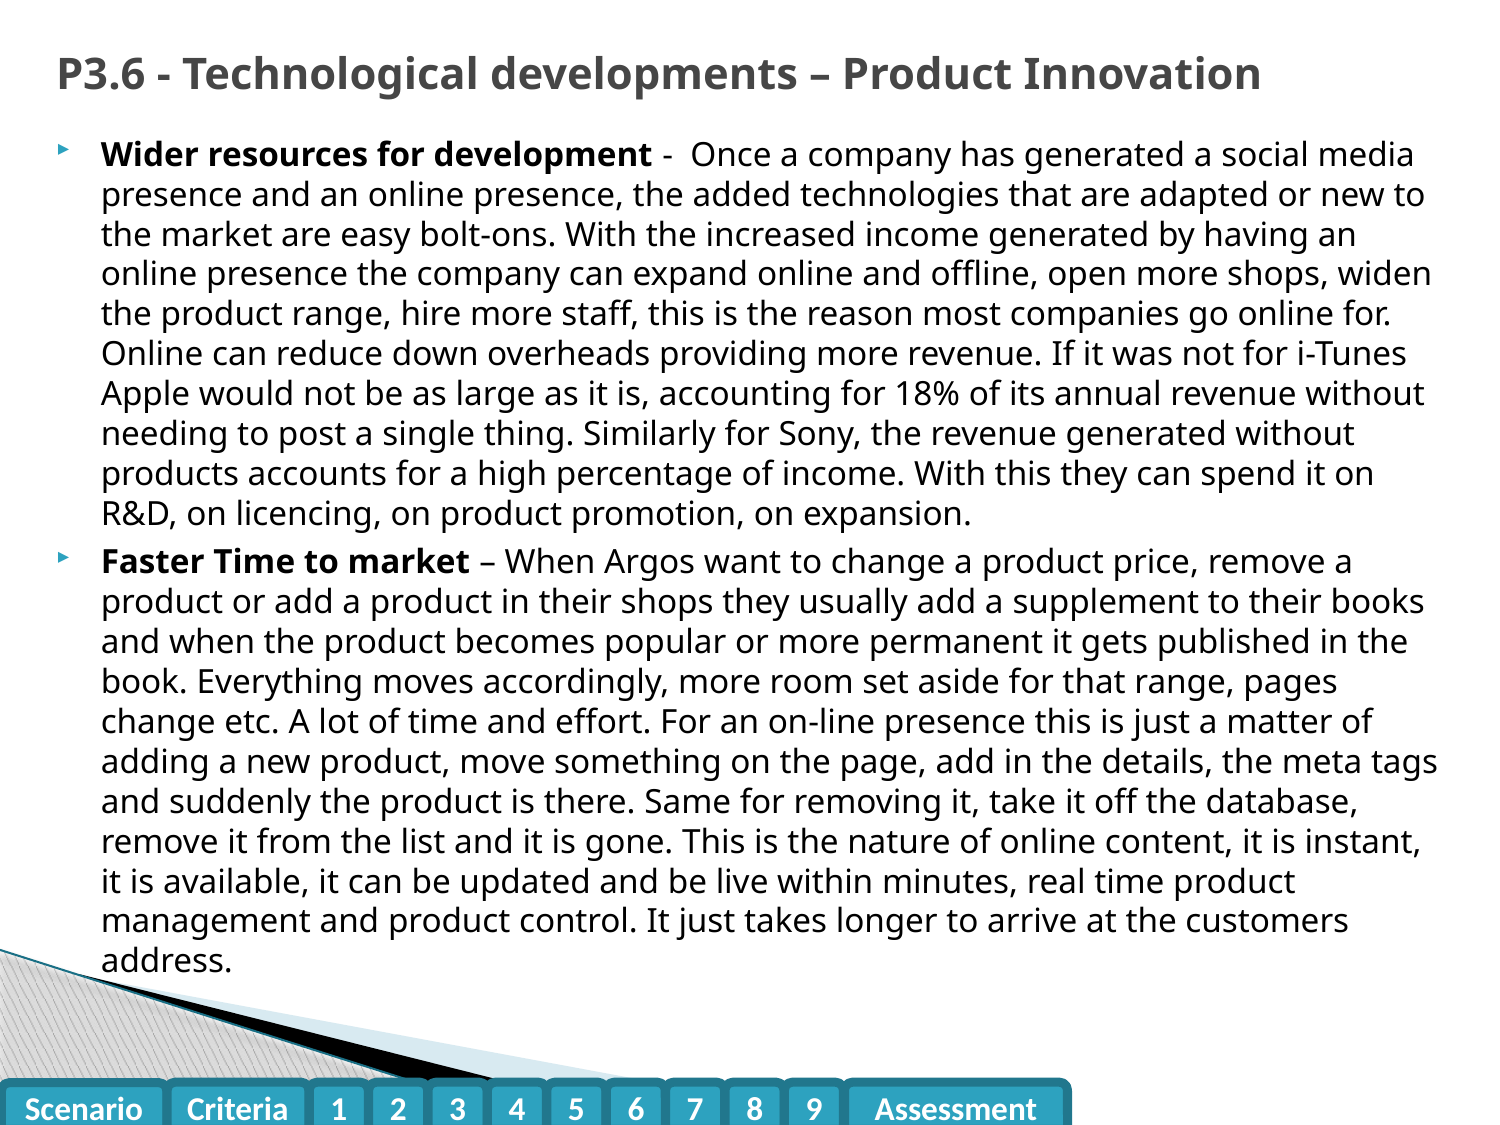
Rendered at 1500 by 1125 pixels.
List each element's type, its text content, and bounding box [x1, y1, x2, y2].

title P3.6 - Technological developments – Product Innovation [41, 18, 1459, 126]
list Wider resources for development - Once a company has generated a social media presence and an online presence, the added technologies that are adapted or new to the market are easy bolt-ons. With the increased income generated by having an online presence the company can expand online and offline, open more shops, widen the product range, hire more staff, this is the reason most companies go online for. Online can reduce down overheads providing more revenue. If it was not for i-Tunes Apple would not be as large as it is, accounting for 18% of its annual revenue without needing to post a single thing. Similarly for Sony, the revenue generated without products accounts for a high percentage of income. With this they can spend it on R&D, on licencing, on product promotion, on expansion. Faster Time to market – When Argos want to change a product price, remove a product or add a product in their shops they usually add a supplement to their books and when the product becomes popular or more permanent it gets published in the book. Everything moves accordingly, more room set aside for that range, pages change etc. A lot of time and effort. For an on-line presence this is just a matter of adding a new product, move something on the page, add in the details, the meta tags and suddenly the product is there. Same for removing it, take it off the database, remove it from the list and it is gone. This is the nature of online content, it is instant, it is available, it can be updated and be live within minutes, real time product management and product control. It just takes longer to arrive at the customers address. [41, 125, 1460, 1035]
